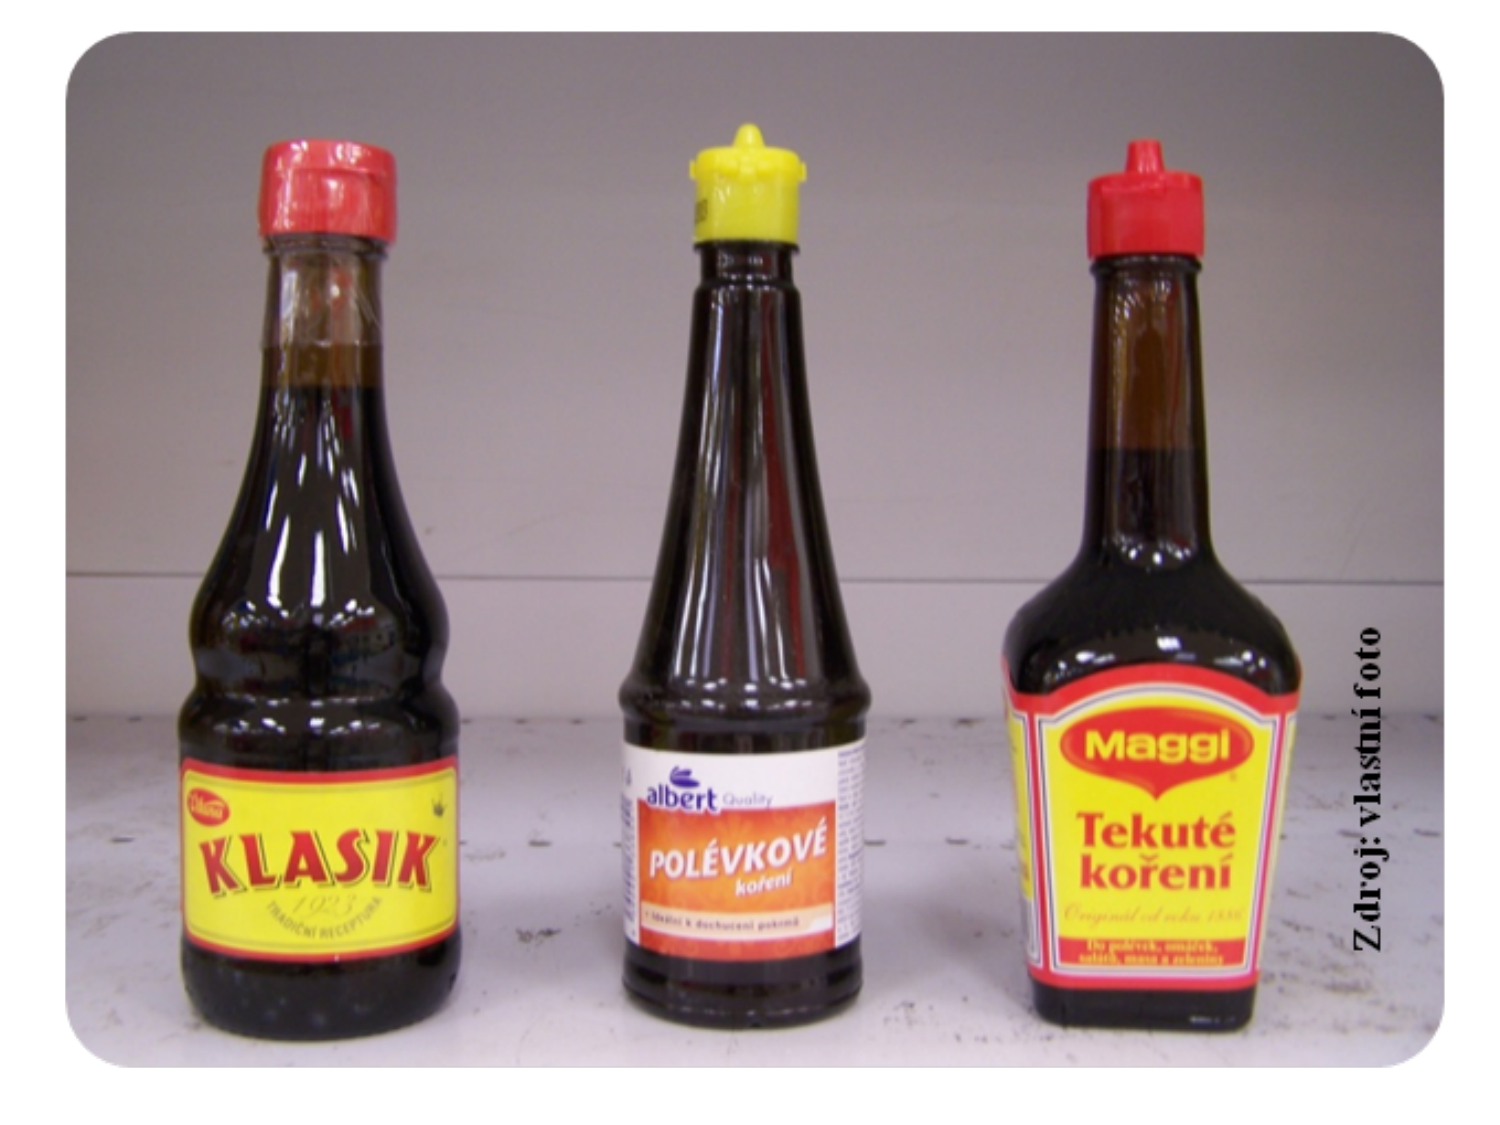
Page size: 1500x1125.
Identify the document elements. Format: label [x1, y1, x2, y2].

picture [64, 30, 1448, 1070]
